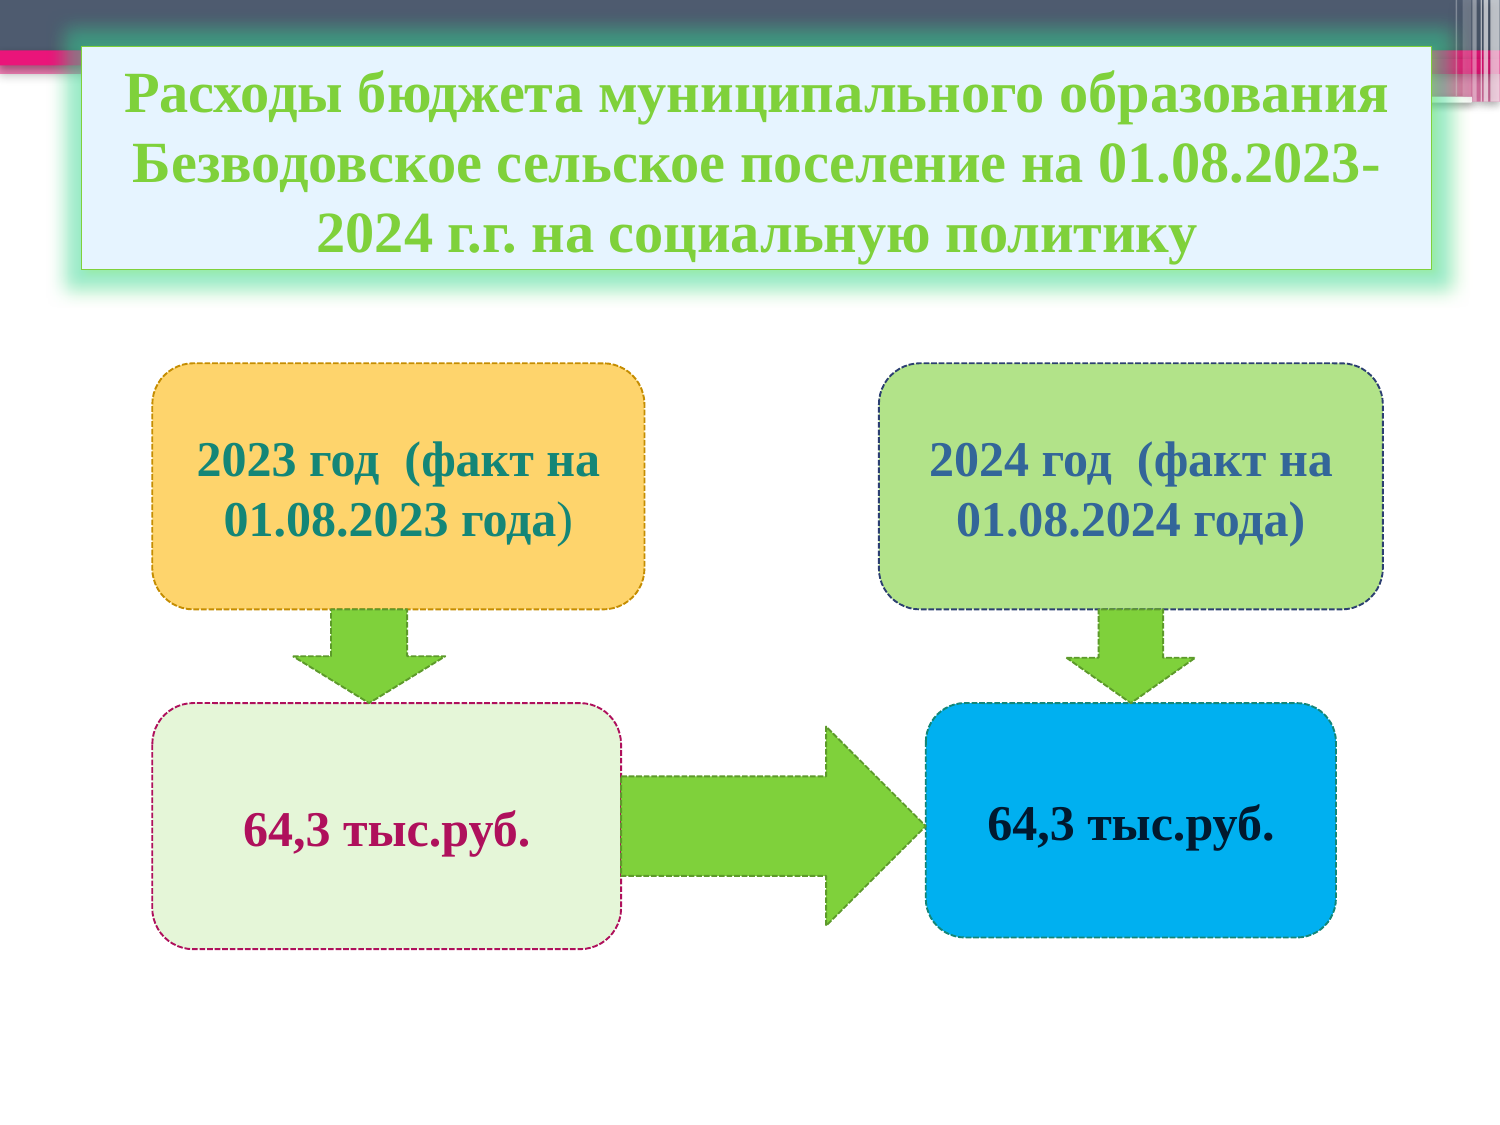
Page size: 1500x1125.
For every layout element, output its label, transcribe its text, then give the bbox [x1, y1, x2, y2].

text_box [620, 725, 927, 926]
text_box 2024 год (факт на 01.08.2024 года) [877, 362, 1384, 611]
text_box 64,3 тыс.руб. [151, 702, 623, 951]
text_box [1065, 608, 1196, 704]
text_box Расходы бюджета муниципального образования Безводовское сельское поселение на 01.08.2023-2024 г.г. на социальную политику [81, 46, 1432, 270]
text_box 2023 год (факт на 01.08.2023 года) [151, 362, 646, 611]
text_box [292, 608, 447, 704]
text_box 64,3 тыс.руб. [924, 702, 1337, 939]
